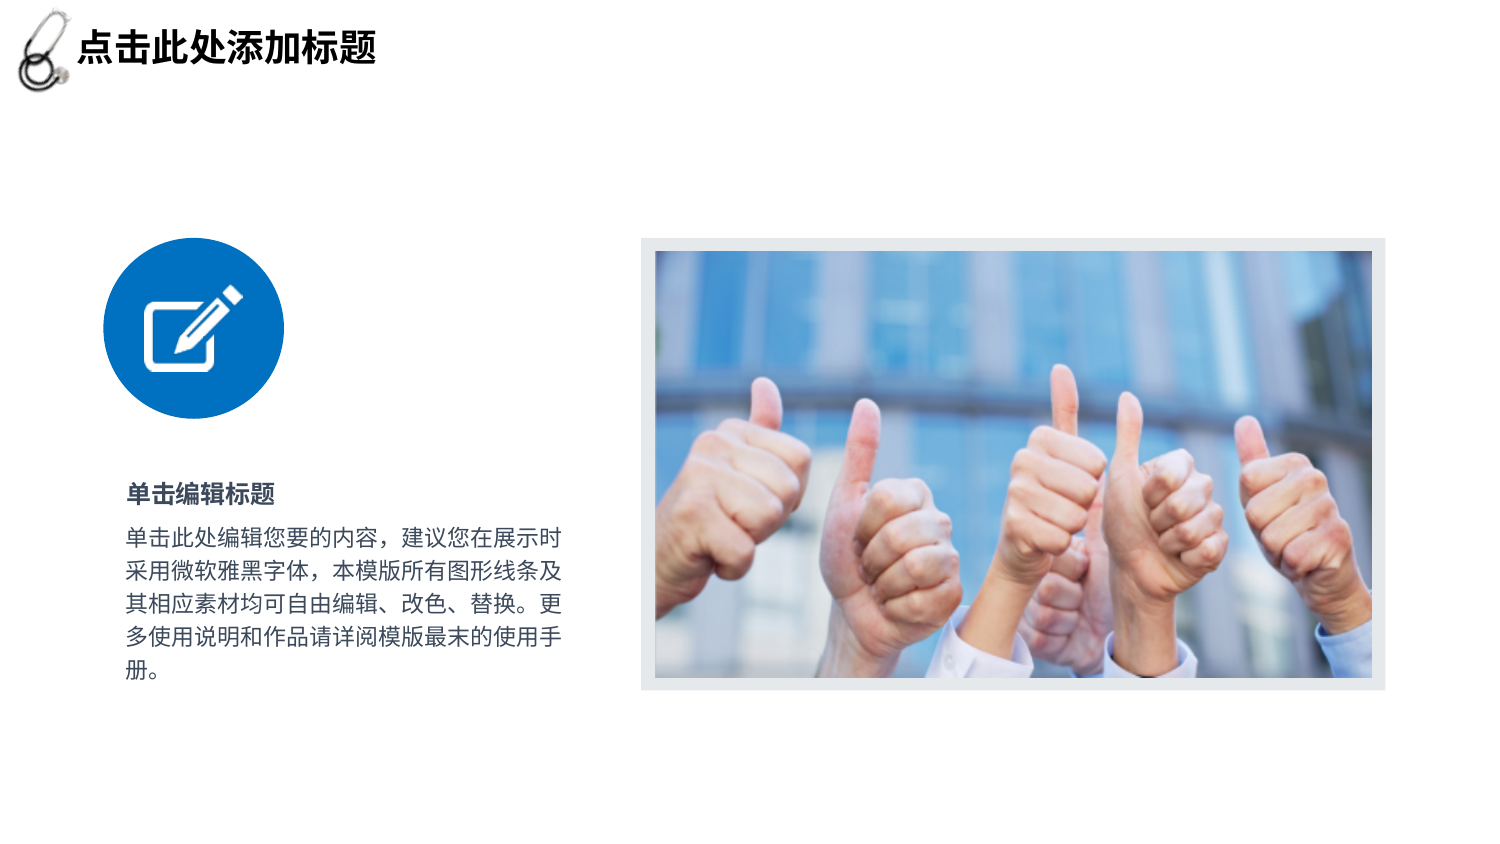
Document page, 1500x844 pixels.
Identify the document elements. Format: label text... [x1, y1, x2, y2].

picture [0, 0, 103, 109]
picture [144, 284, 244, 372]
text_box 点击此处添加标题 [87, 18, 393, 75]
text_box 单击编辑标题 [125, 478, 465, 509]
text_box [641, 237, 1386, 691]
text_box 单击此处编辑您要的内容，建议您在展示时采用微软雅黑字体，本模版所有图形线条及其相应素材均可自由编辑、改色、替换。更多使用说明和作品请详阅模版最末的使用手册。 [125, 517, 575, 683]
text_box [103, 237, 284, 419]
picture [655, 251, 1372, 678]
